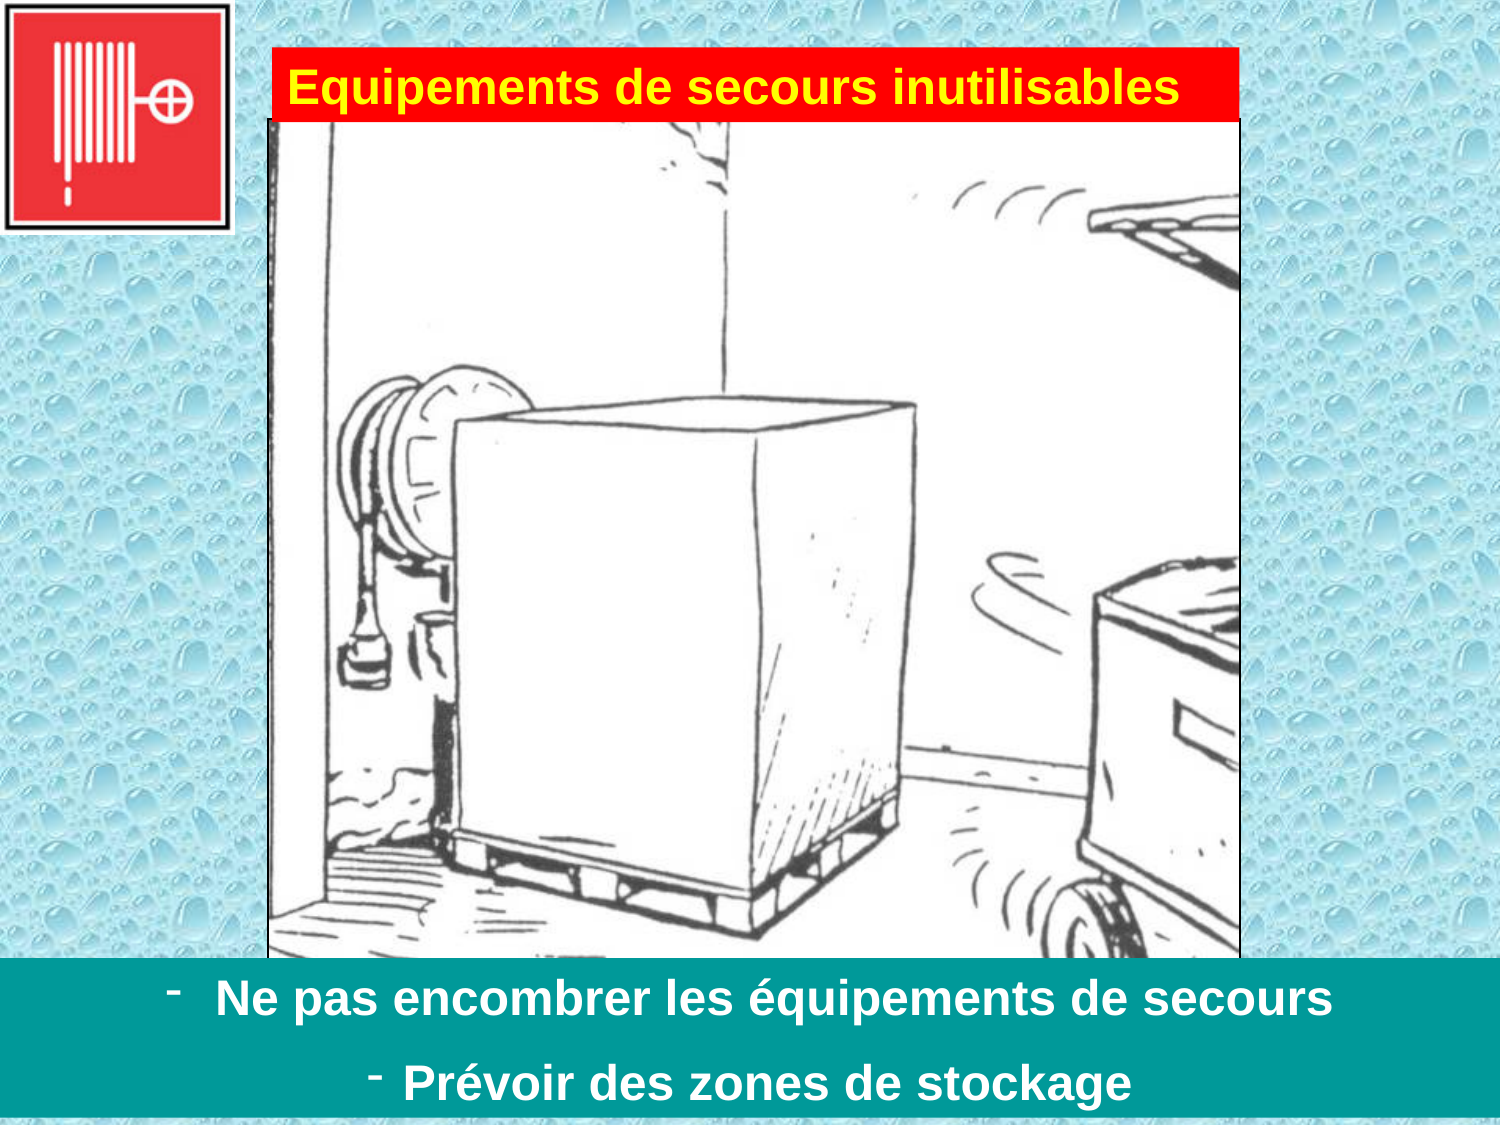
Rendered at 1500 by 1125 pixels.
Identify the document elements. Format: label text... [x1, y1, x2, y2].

picture [268, 119, 1239, 1009]
text_box Equipements de secours inutilisables [272, 47, 1240, 119]
picture [0, 0, 1500, 958]
picture [0, 1118, 1500, 1125]
text_box Ne pas encombrer les équipements de secours Prévoir des zones de stockage [0, 958, 1500, 1118]
